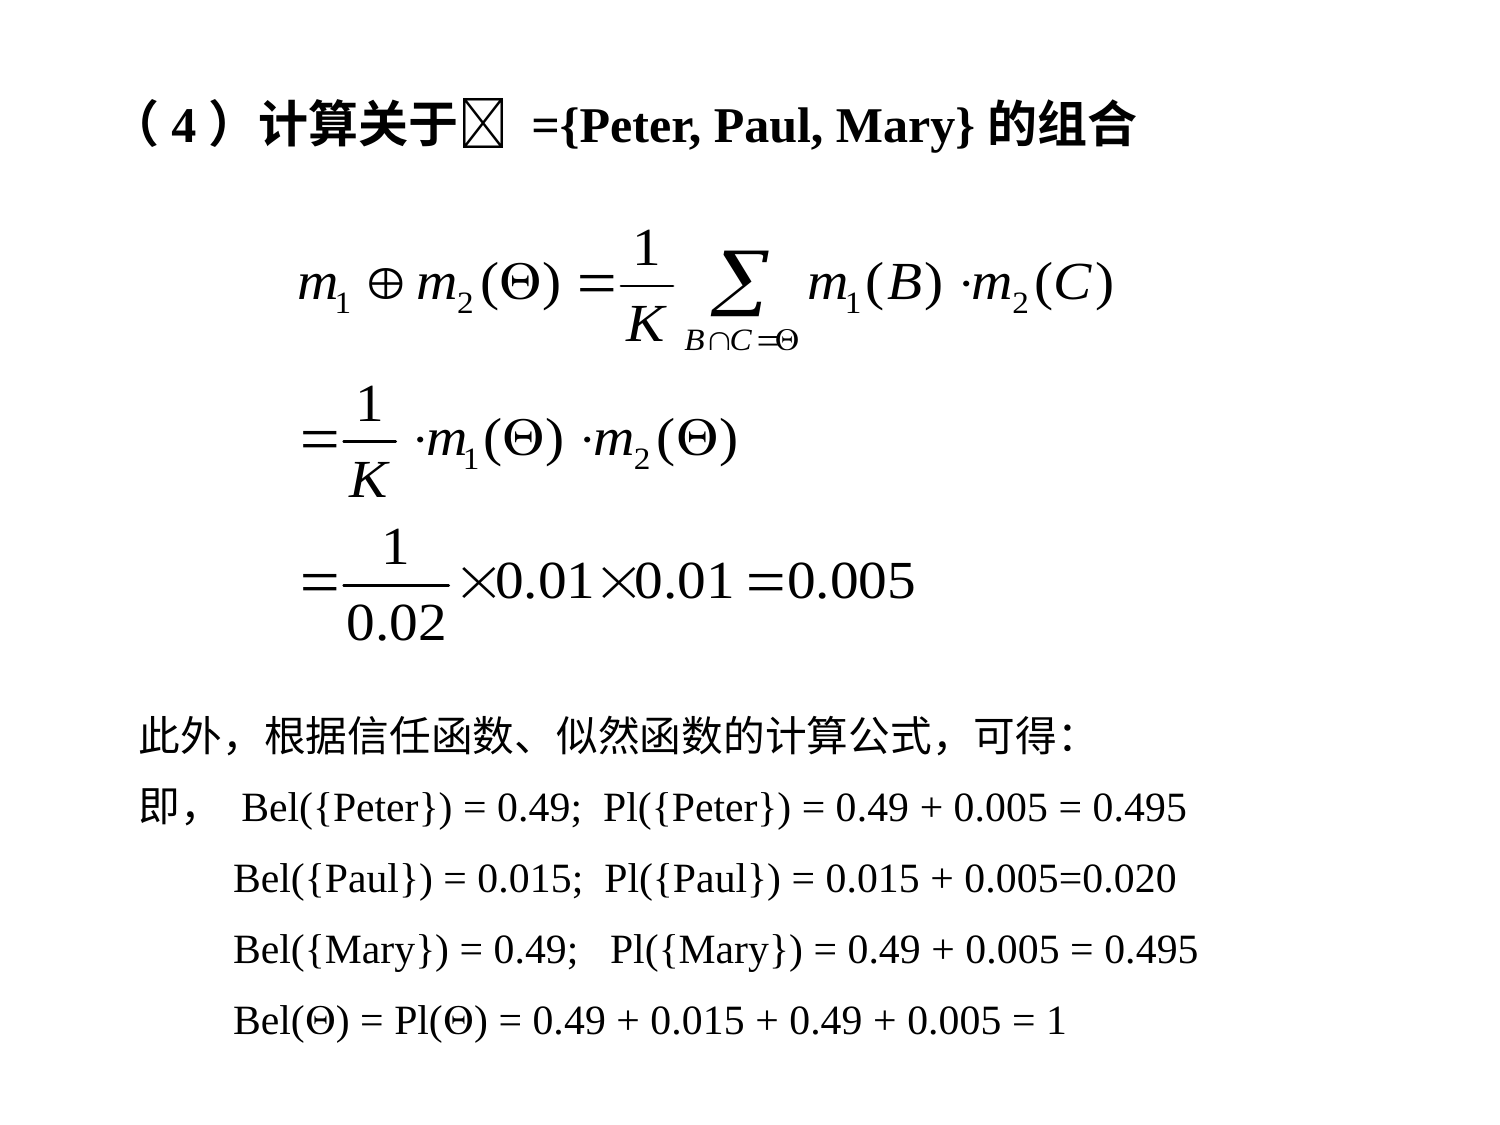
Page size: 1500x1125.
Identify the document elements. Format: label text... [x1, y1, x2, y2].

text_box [289, 213, 1127, 652]
text_box （4）计算关于 ={Peter, Paul, Mary}的组合 [94, 85, 1407, 161]
text_box 此外，根据信任函数、似然函数的计算公式，可得： 即， Bel({Peter}) = 0.49; Pl({Peter}) = 0.49 + 0.005 = 0.495 Bel({Paul}) = 0.015; Pl({Paul}) = 0.015 + 0.005=0.020 Bel({Mary}) = 0.49; Pl({Mary}) = 0.49 + 0.005 = 0.495 Bel() = Pl() = 0.49 + 0.015 + 0.49 + 0.005 = 1 [123, 701, 1323, 1051]
